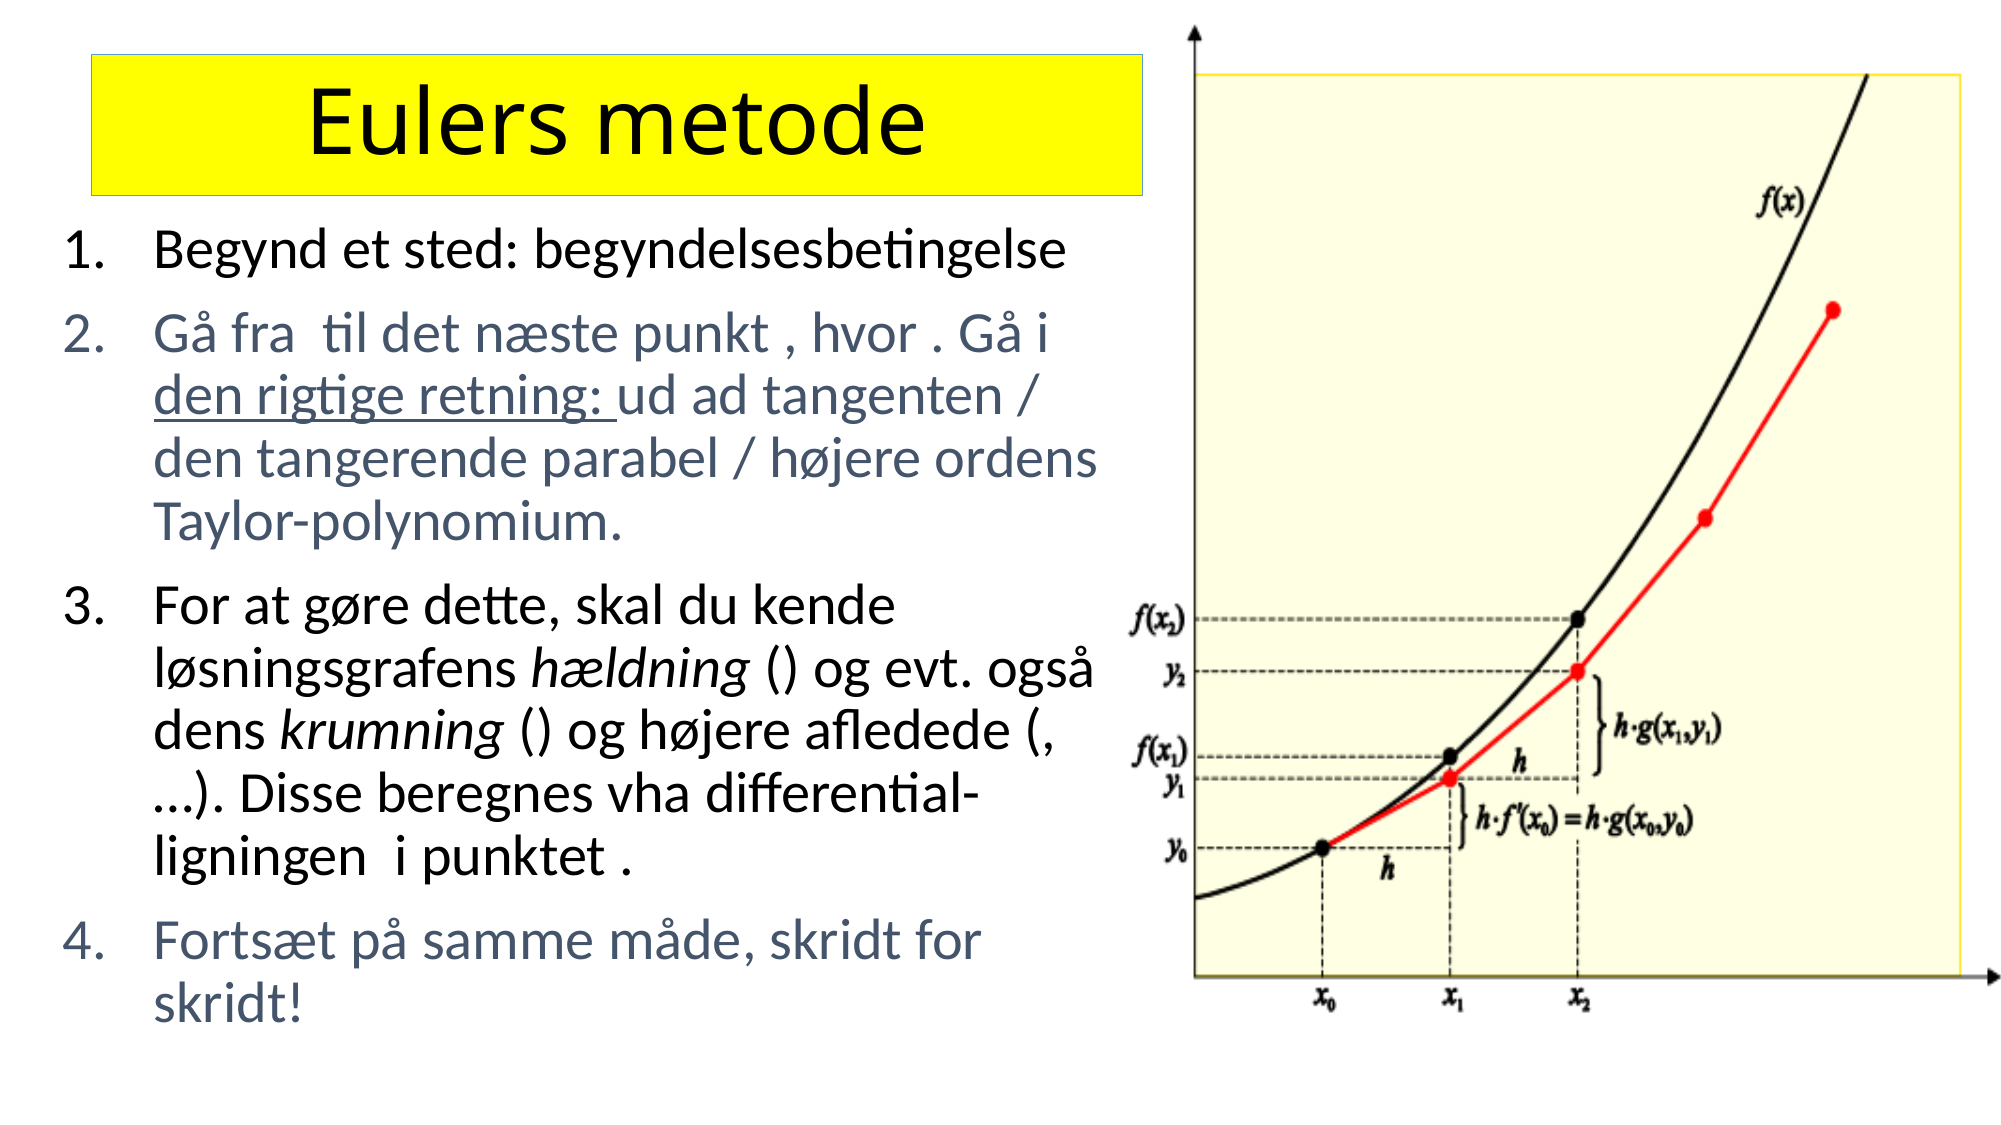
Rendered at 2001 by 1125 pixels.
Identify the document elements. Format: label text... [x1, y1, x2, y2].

title Eulers metode [91, 54, 1099, 196]
picture [1099, 0, 2001, 1038]
